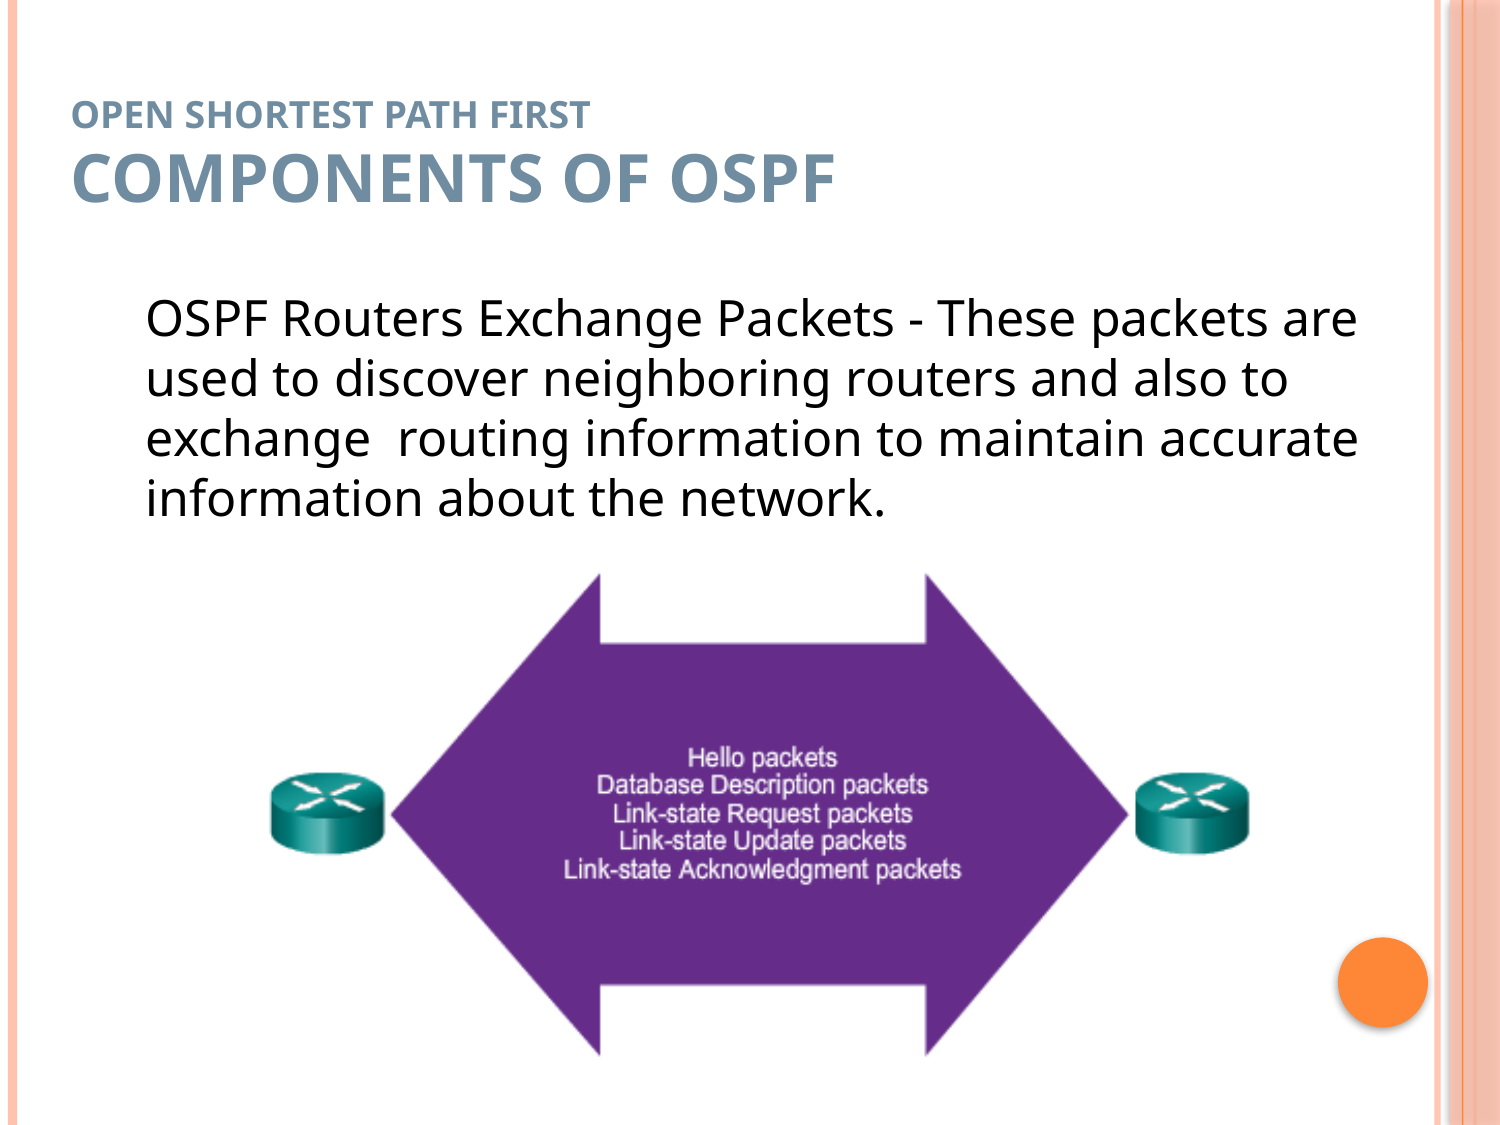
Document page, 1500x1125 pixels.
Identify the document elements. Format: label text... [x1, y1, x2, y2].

picture [240, 511, 1259, 1087]
title Open Shortest Path First Components of OSPF [55, 80, 1443, 224]
